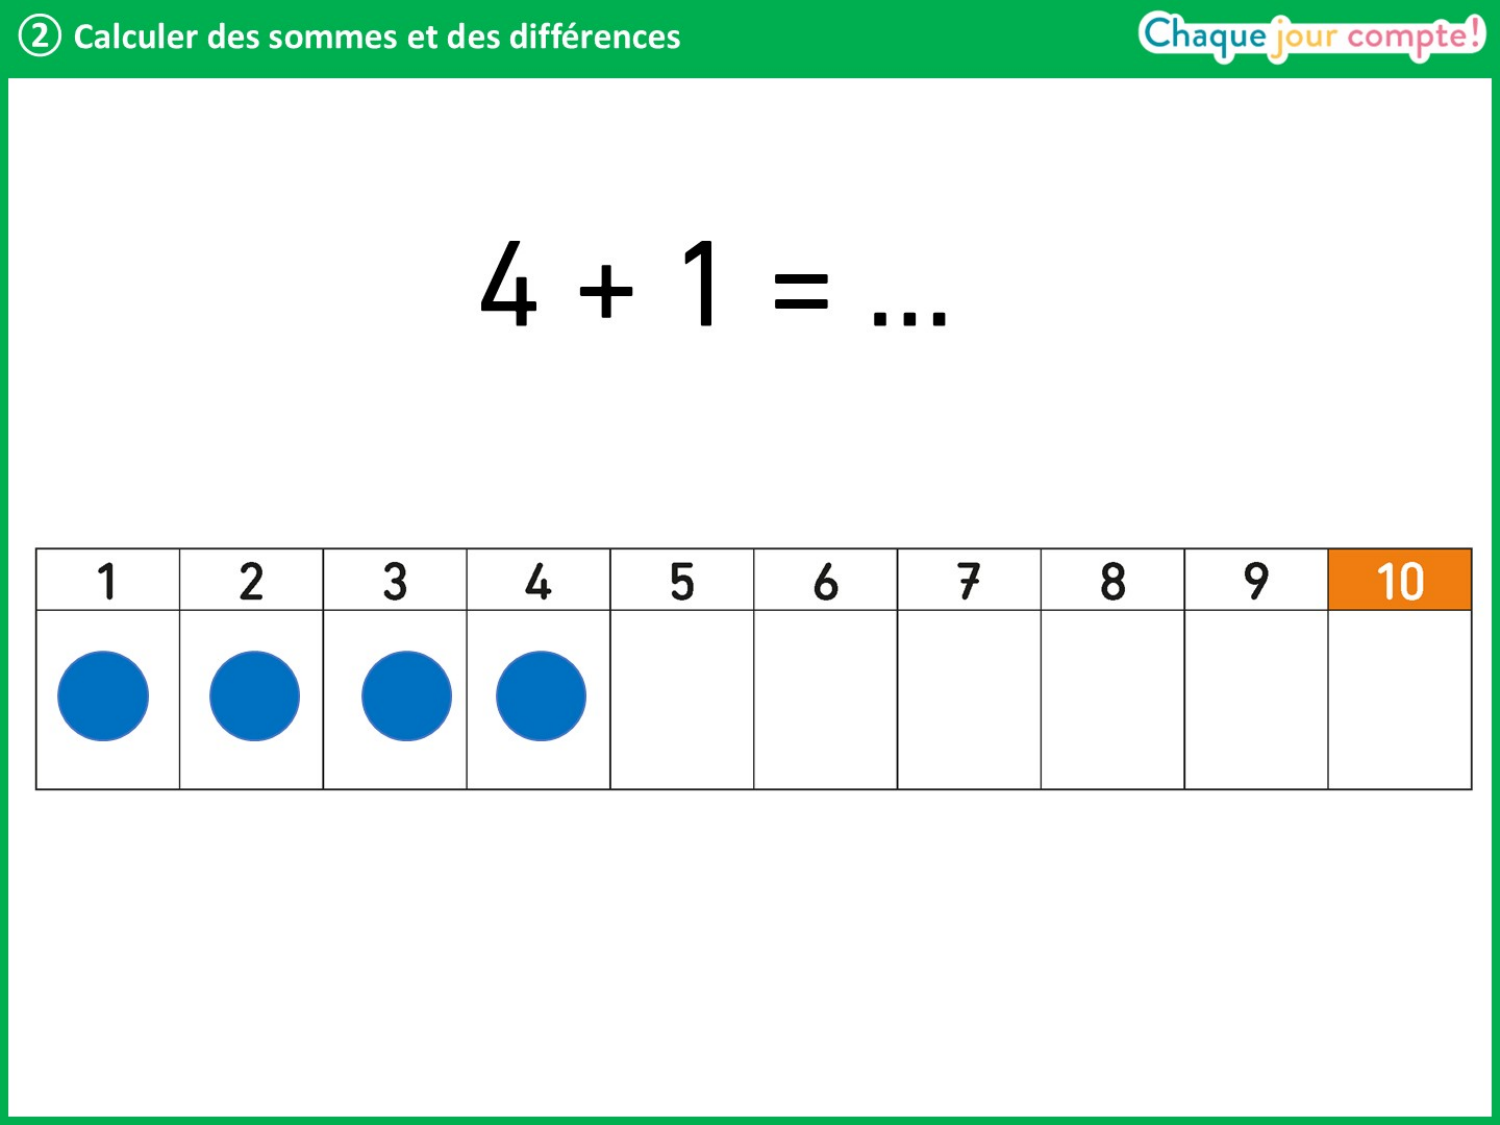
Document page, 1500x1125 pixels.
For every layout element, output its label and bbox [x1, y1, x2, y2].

list [0, 0, 1500, 1125]
